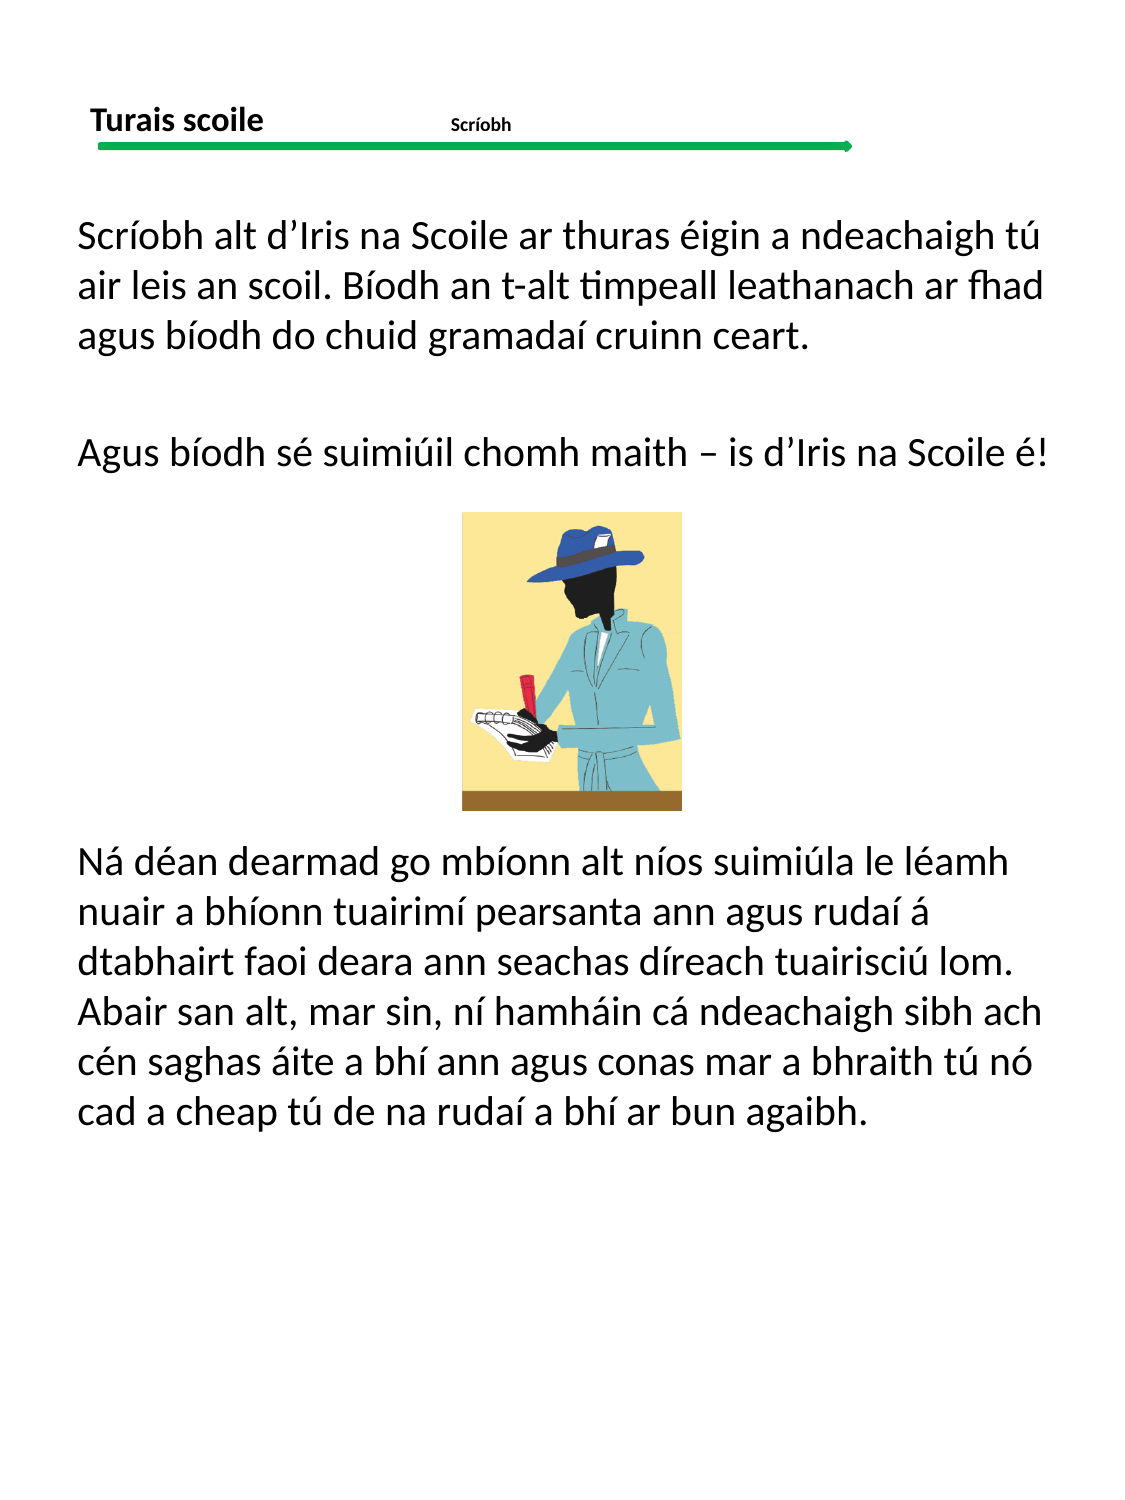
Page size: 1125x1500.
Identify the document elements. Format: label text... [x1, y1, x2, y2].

text_box [97, 140, 853, 152]
list Scríobh alt d’Iris na Scoile ar thuras éigin a ndeachaigh tú air leis an scoil. Bíodh an t-alt timpeall leathanach ar fhad agus bíodh do chuid gramadaí cruinn ceart. Agus bíodh sé suimiúil chomh maith – is d’Iris na Scoile é! Ná déan dearmad go mbíonn alt níos suimiúla le léamh nuair a bhíonn tuairimí pearsanta ann agus rudaí á dtabhairt faoi deara ann seachas díreach tuairisciú lom. Abair san alt, mar sin, ní hamháin cá ndeachaigh sibh ach cén saghas áite a bhí ann agus conas mar a bhraith tú nó cad a cheap tú de na rudaí a bhí ar bun agaibh. [62, 200, 1075, 1413]
text_box Turais scoile Scríobh [75, 37, 1088, 163]
picture [462, 512, 682, 812]
